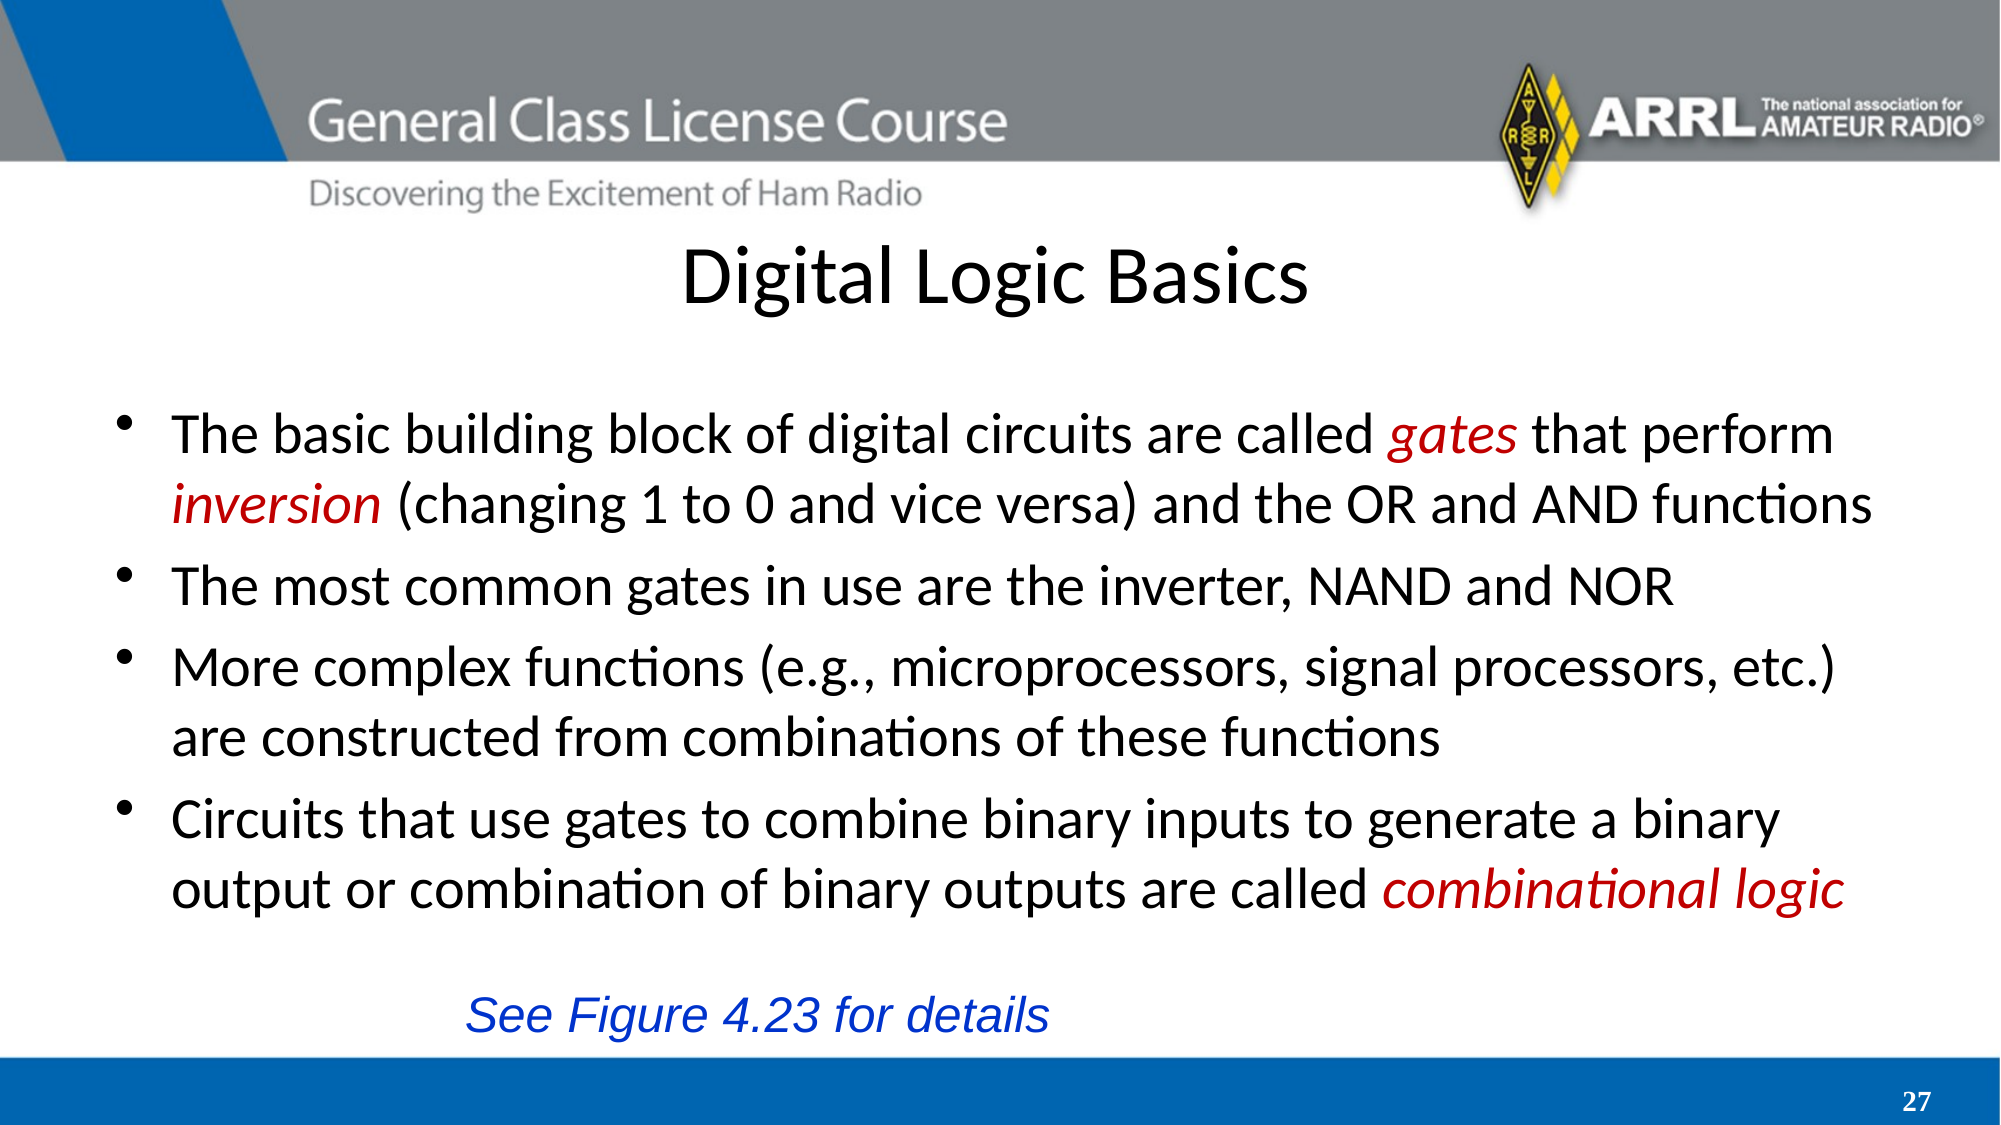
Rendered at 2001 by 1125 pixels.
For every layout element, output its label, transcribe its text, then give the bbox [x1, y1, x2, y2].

title Digital Logic Basics [96, 212, 1897, 356]
list The basic building block of digital circuits are called gates that perform inversion (changing 1 to 0 and vice versa) and the OR and AND functions The most common gates in use are the inverter, NAND and NOR More complex functions (e.g., microprocessors, signal processors, etc.) are constructed from combinations of these functions Circuits that use gates to combine binary inputs to generate a binary output or combination of binary outputs are called combinational logic [99, 387, 1900, 1050]
text_box See Figure 4.23 for details [450, 974, 1225, 1050]
picture [0, 0, 2001, 1125]
